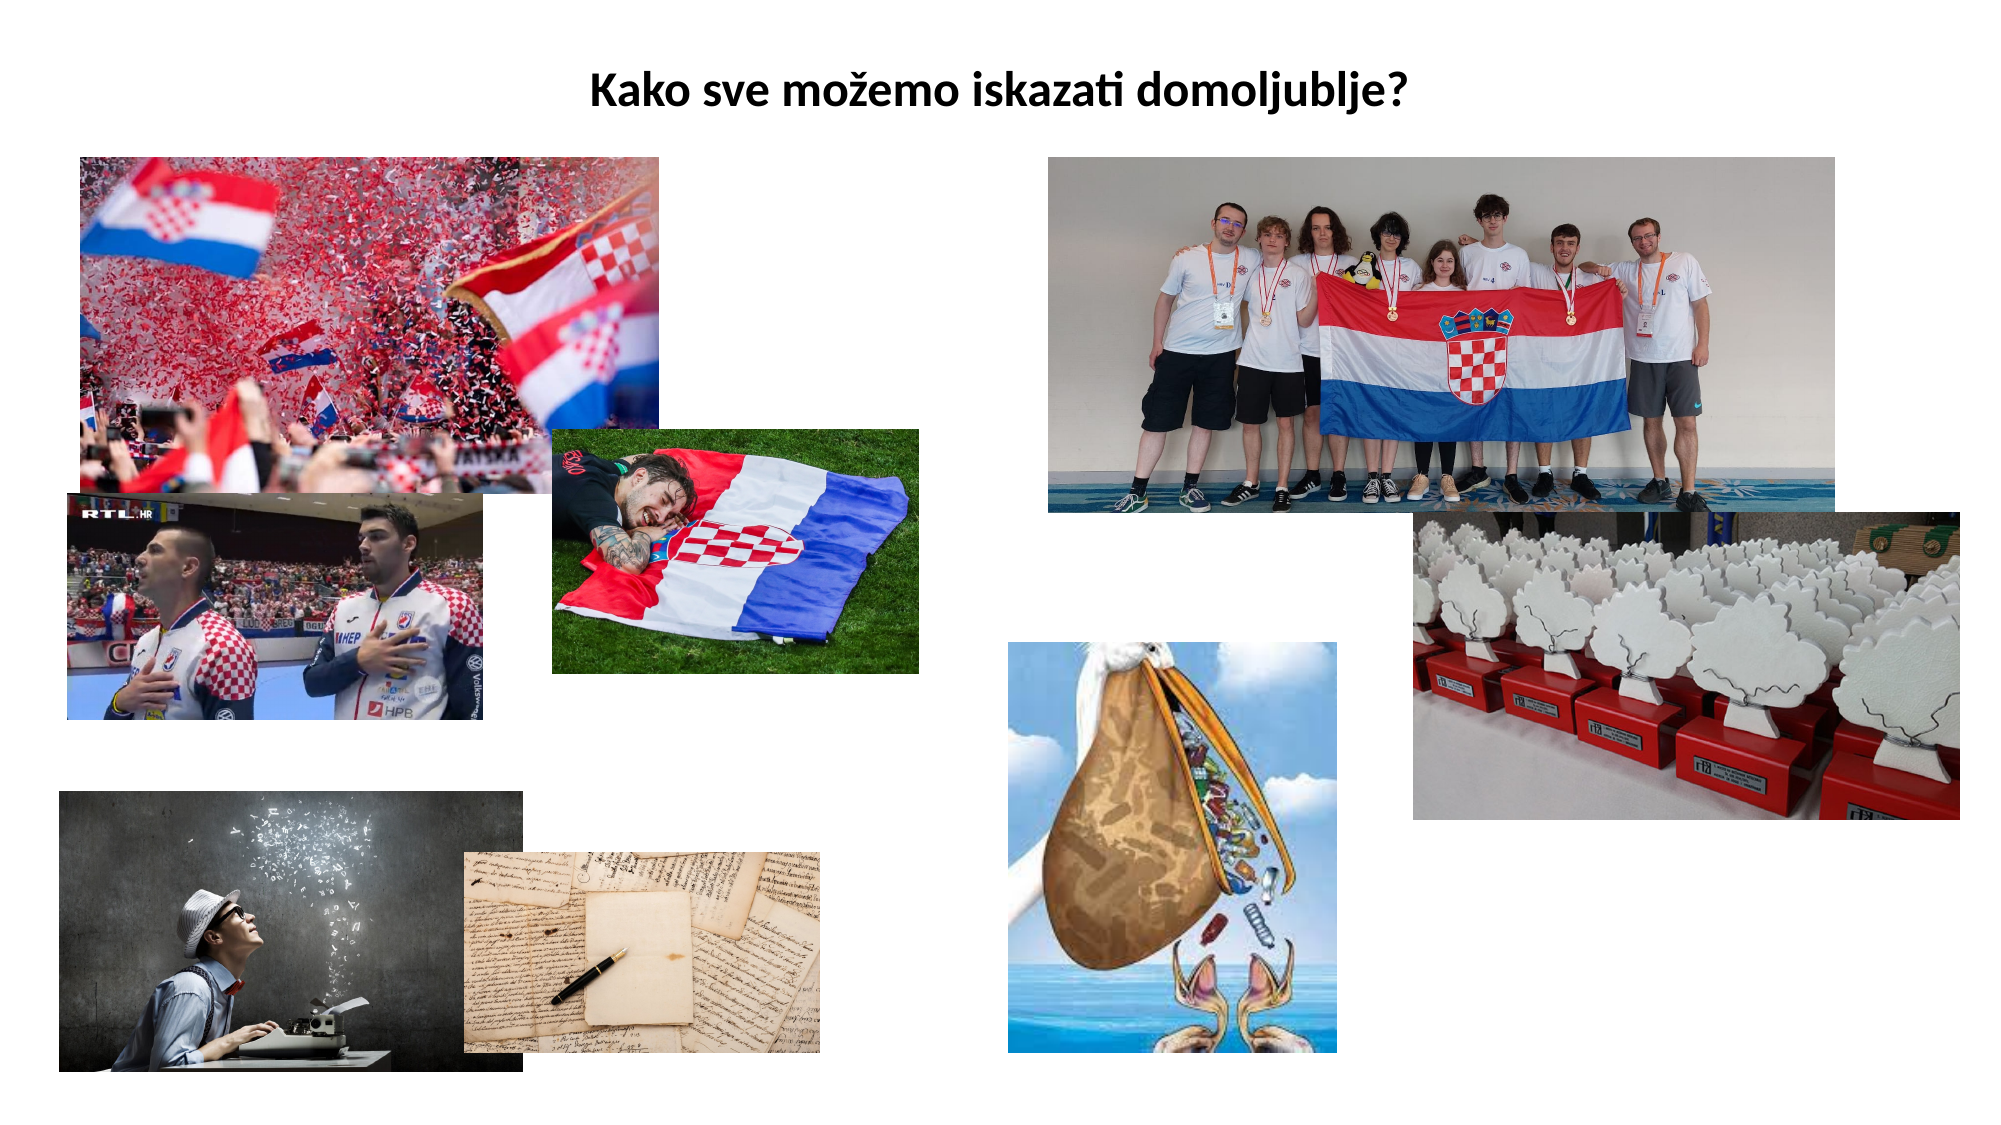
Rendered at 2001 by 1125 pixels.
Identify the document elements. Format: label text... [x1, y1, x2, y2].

picture [59, 791, 820, 1072]
picture [1048, 157, 1960, 820]
picture [1008, 642, 1337, 1053]
subtitle Kako sve možemo iskazati domoljublje? [244, 55, 1756, 154]
picture [67, 157, 919, 720]
